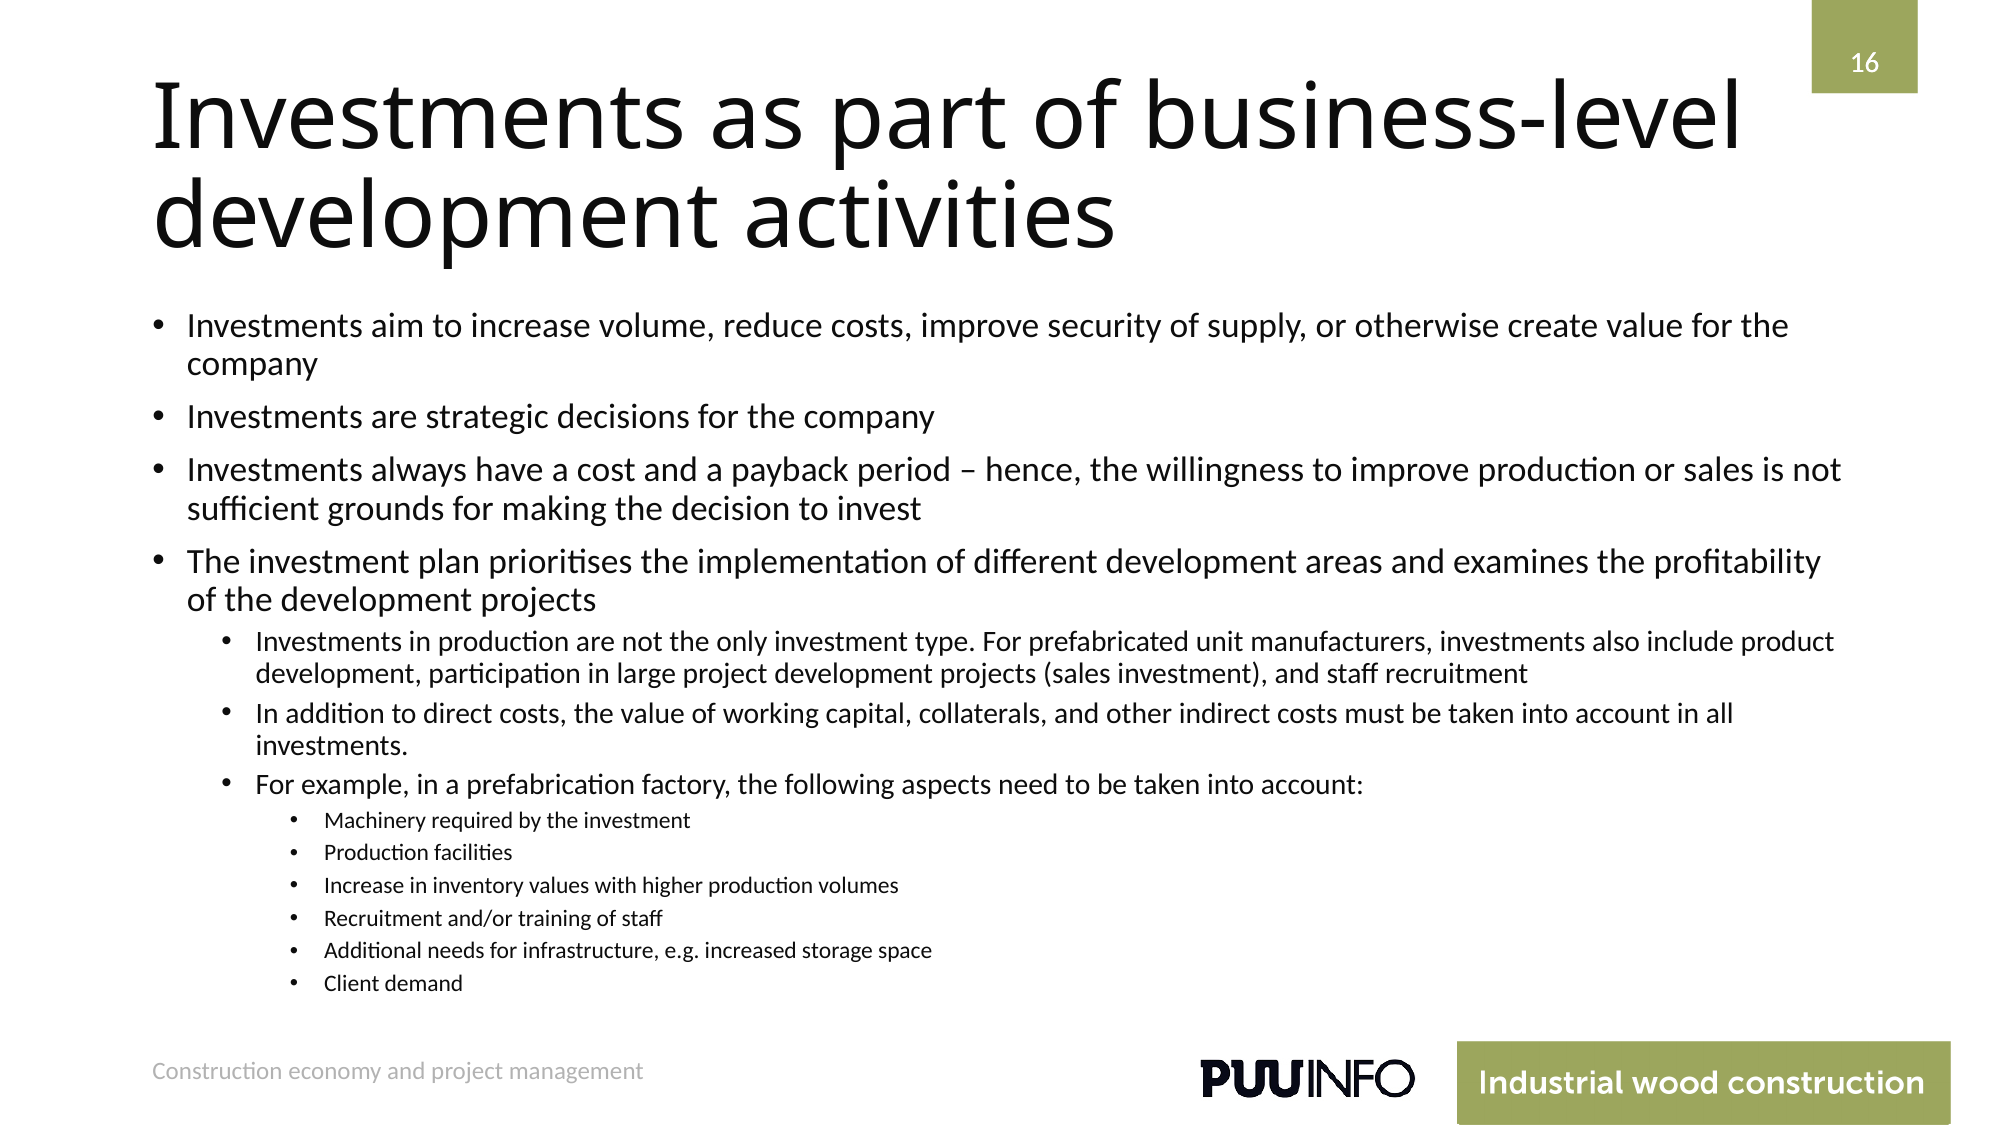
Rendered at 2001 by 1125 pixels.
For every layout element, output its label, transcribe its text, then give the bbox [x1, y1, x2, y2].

picture [0, 0, 2000, 1125]
footer Construction economy and project management [137, 1039, 813, 1100]
slide_number 16 [1811, 29, 1918, 93]
title Investments as part of business-level development activities [137, 59, 1863, 278]
list Investments aim to increase volume, reduce costs, improve security of supply, or otherwise create value for the company Investments are strategic decisions for the company Investments always have a cost and a payback period – hence, the willingness to improve production or sales is not sufficient grounds for making the decision to invest The investment plan prioritises the implementation of different development areas and examines the profitability of the development projects Investments in production are not the only investment type. For prefabricated unit manufacturers, investments also include product development, participation in large project development projects (sales investment), and staff recruitment In addition to direct costs, the value of working capital, collaterals, and other indirect costs must be taken into account in all investments. For example, in a prefabrication factory, the following aspects need to be taken into account: Machinery required by the investment Production facilities Increase in inventory values with higher production volumes Recruitment and/or training of staff Additional needs for infrastructure, e.g. increased storage space Client demand [137, 299, 1863, 1014]
